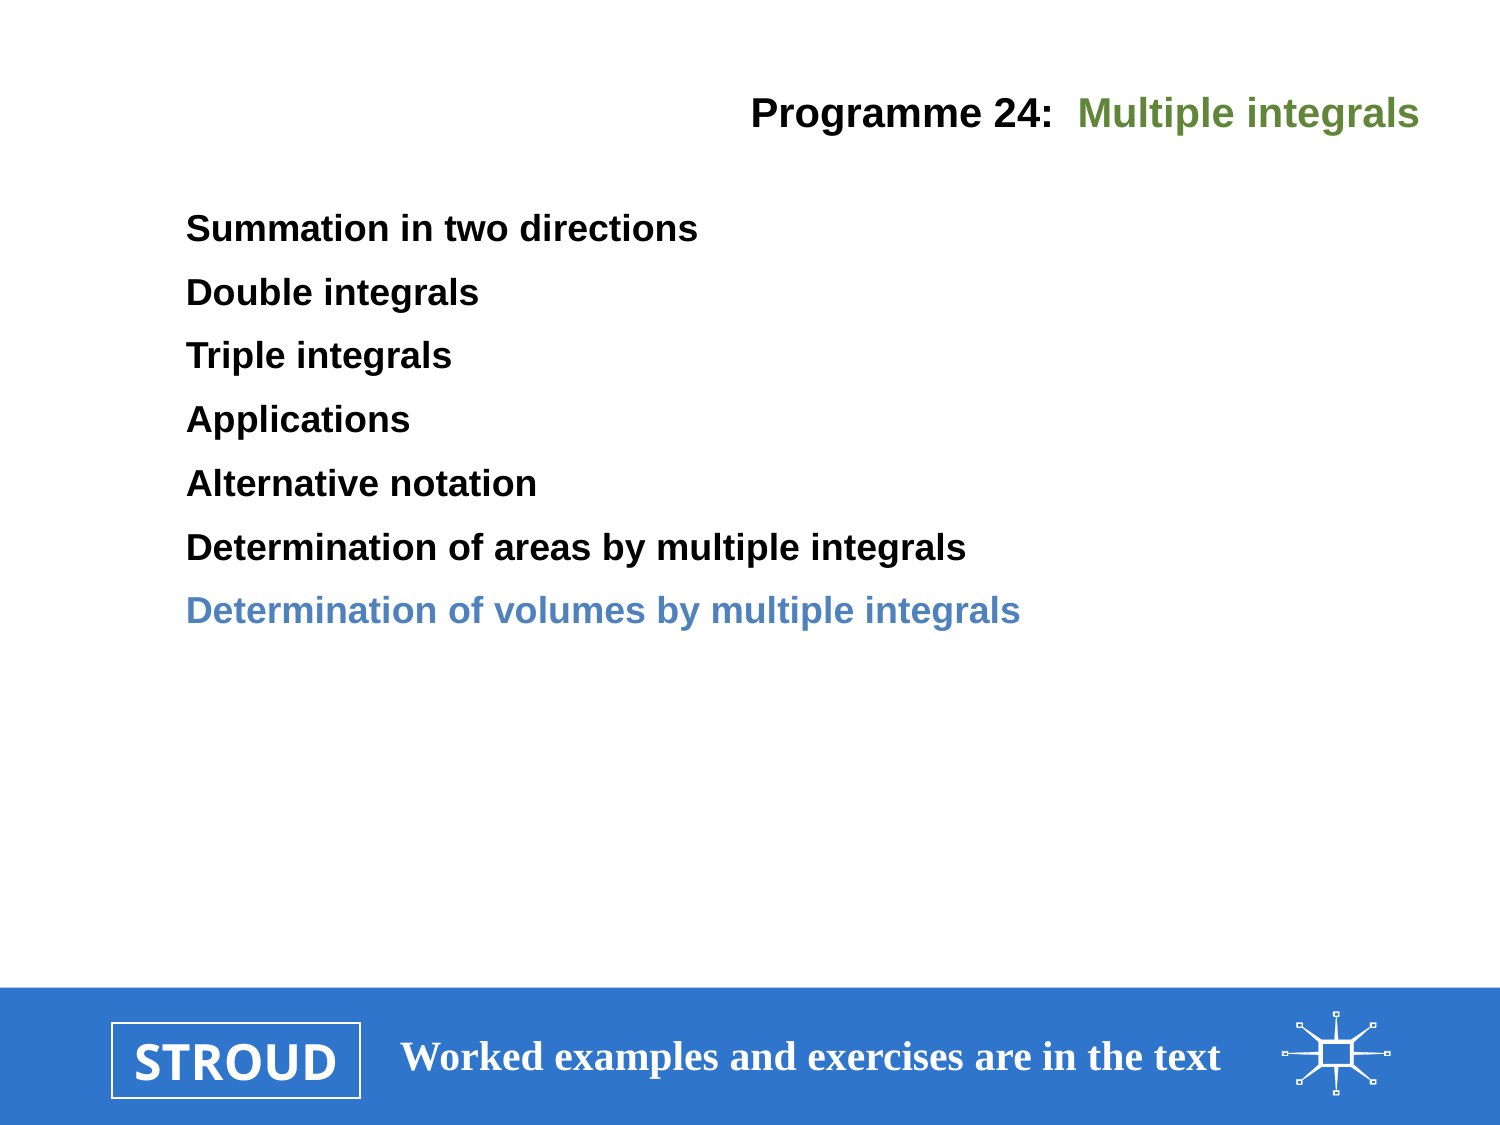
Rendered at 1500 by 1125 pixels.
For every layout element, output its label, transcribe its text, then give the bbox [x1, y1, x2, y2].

text_box Summation in two directions Double integrals Triple integrals Applications Alternative notation Determination of areas by multiple integrals Determination of volumes by multiple integrals [171, 196, 1388, 639]
